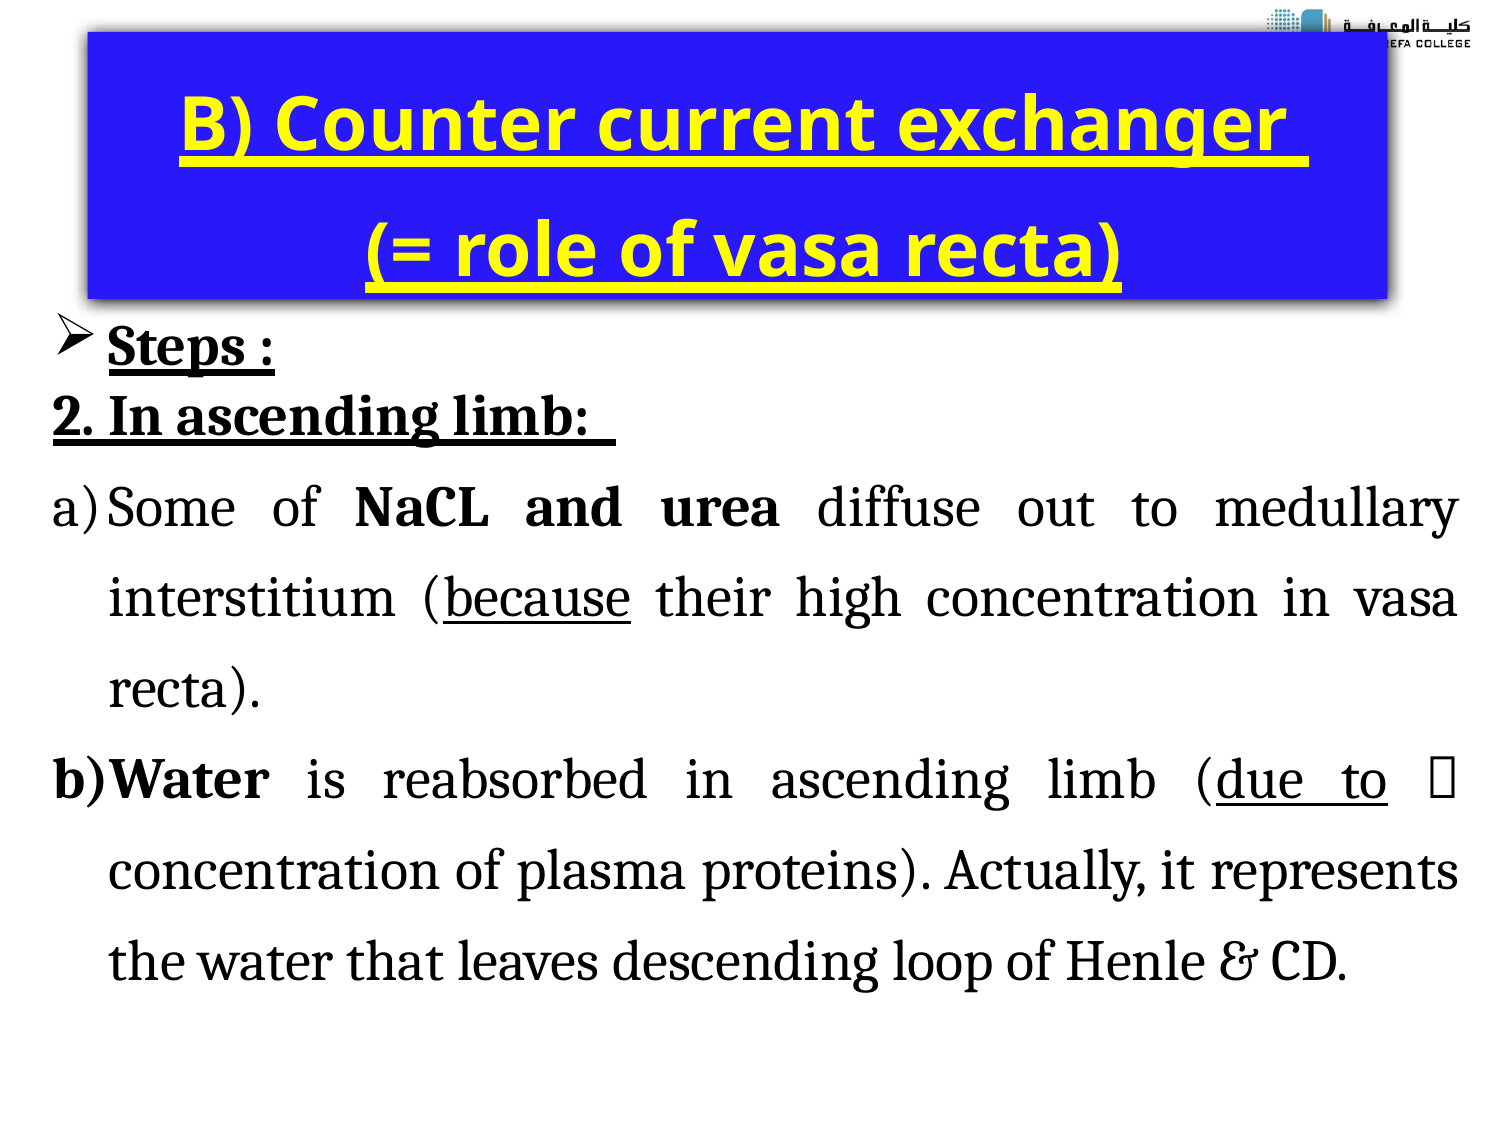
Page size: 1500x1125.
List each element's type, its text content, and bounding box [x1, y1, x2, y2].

picture [1262, 0, 1475, 65]
title B) Counter current exchanger (= role of vasa recta) [87, 31, 1388, 299]
list Steps : 2. In ascending limb: Some of NaCL and urea diffuse out to medullary interstitium (because their high concentration in vasa recta). Water is reabsorbed in ascending limb (due to  concentration of plasma proteins). Actually, it represents the water that leaves descending loop of Henle & CD. [37, 264, 1475, 1125]
